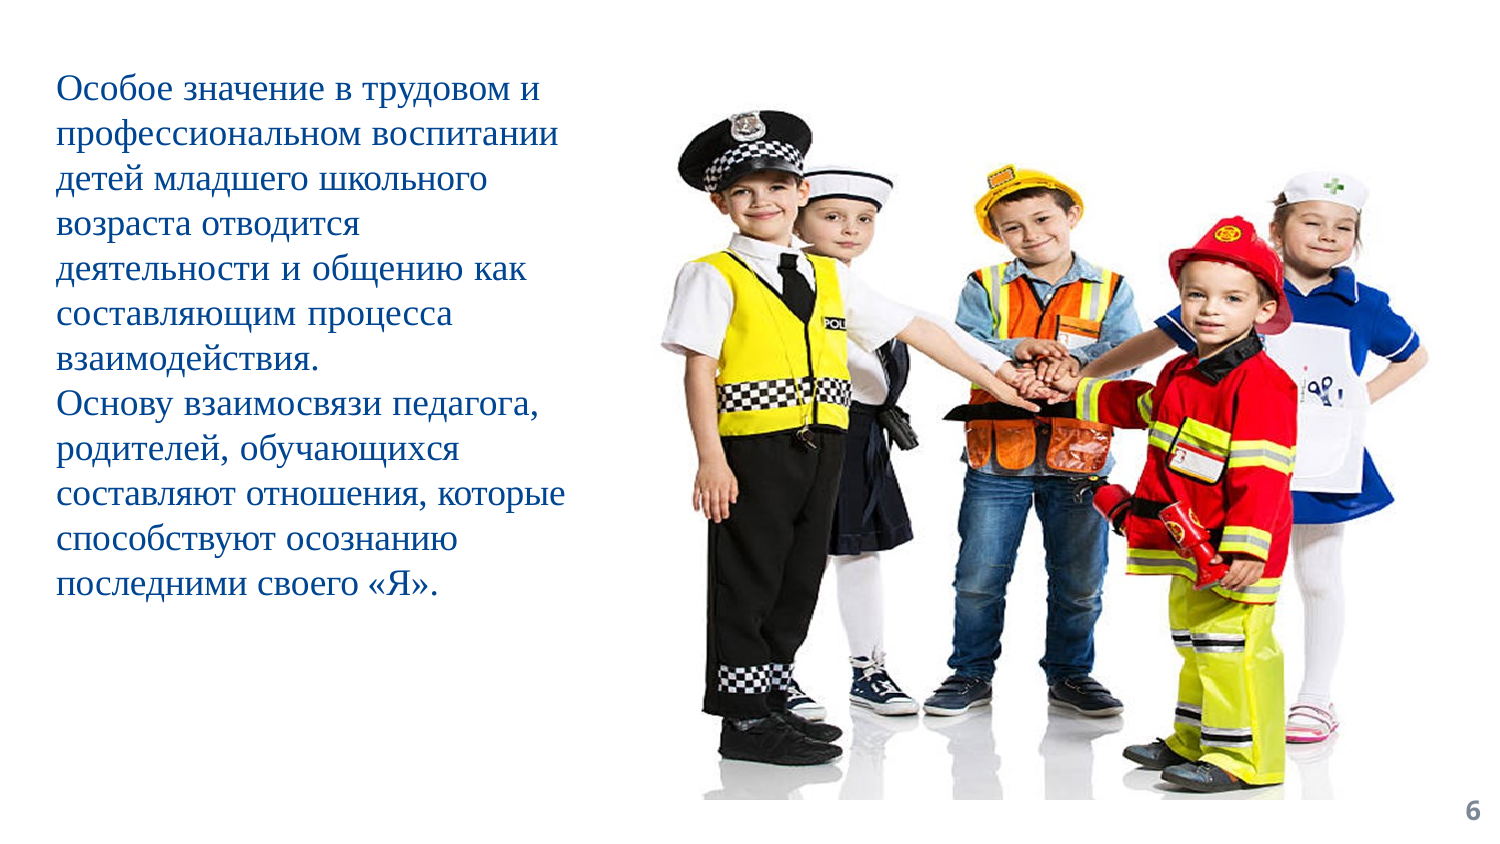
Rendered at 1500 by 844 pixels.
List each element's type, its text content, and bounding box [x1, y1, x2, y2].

text_box Особое значение в трудовом и профессиональном воспитании детей младшего школьного возраста отводится деятельности и общению как составляющим процесса взаимодействия. Основу взаимосвязи педагога, родителей, обучающихся составляют отношения, которые способствуют осознанию последними своего «Я». [41, 55, 585, 611]
slide_number 6 [1391, 808, 1482, 844]
picture [572, 100, 1500, 800]
